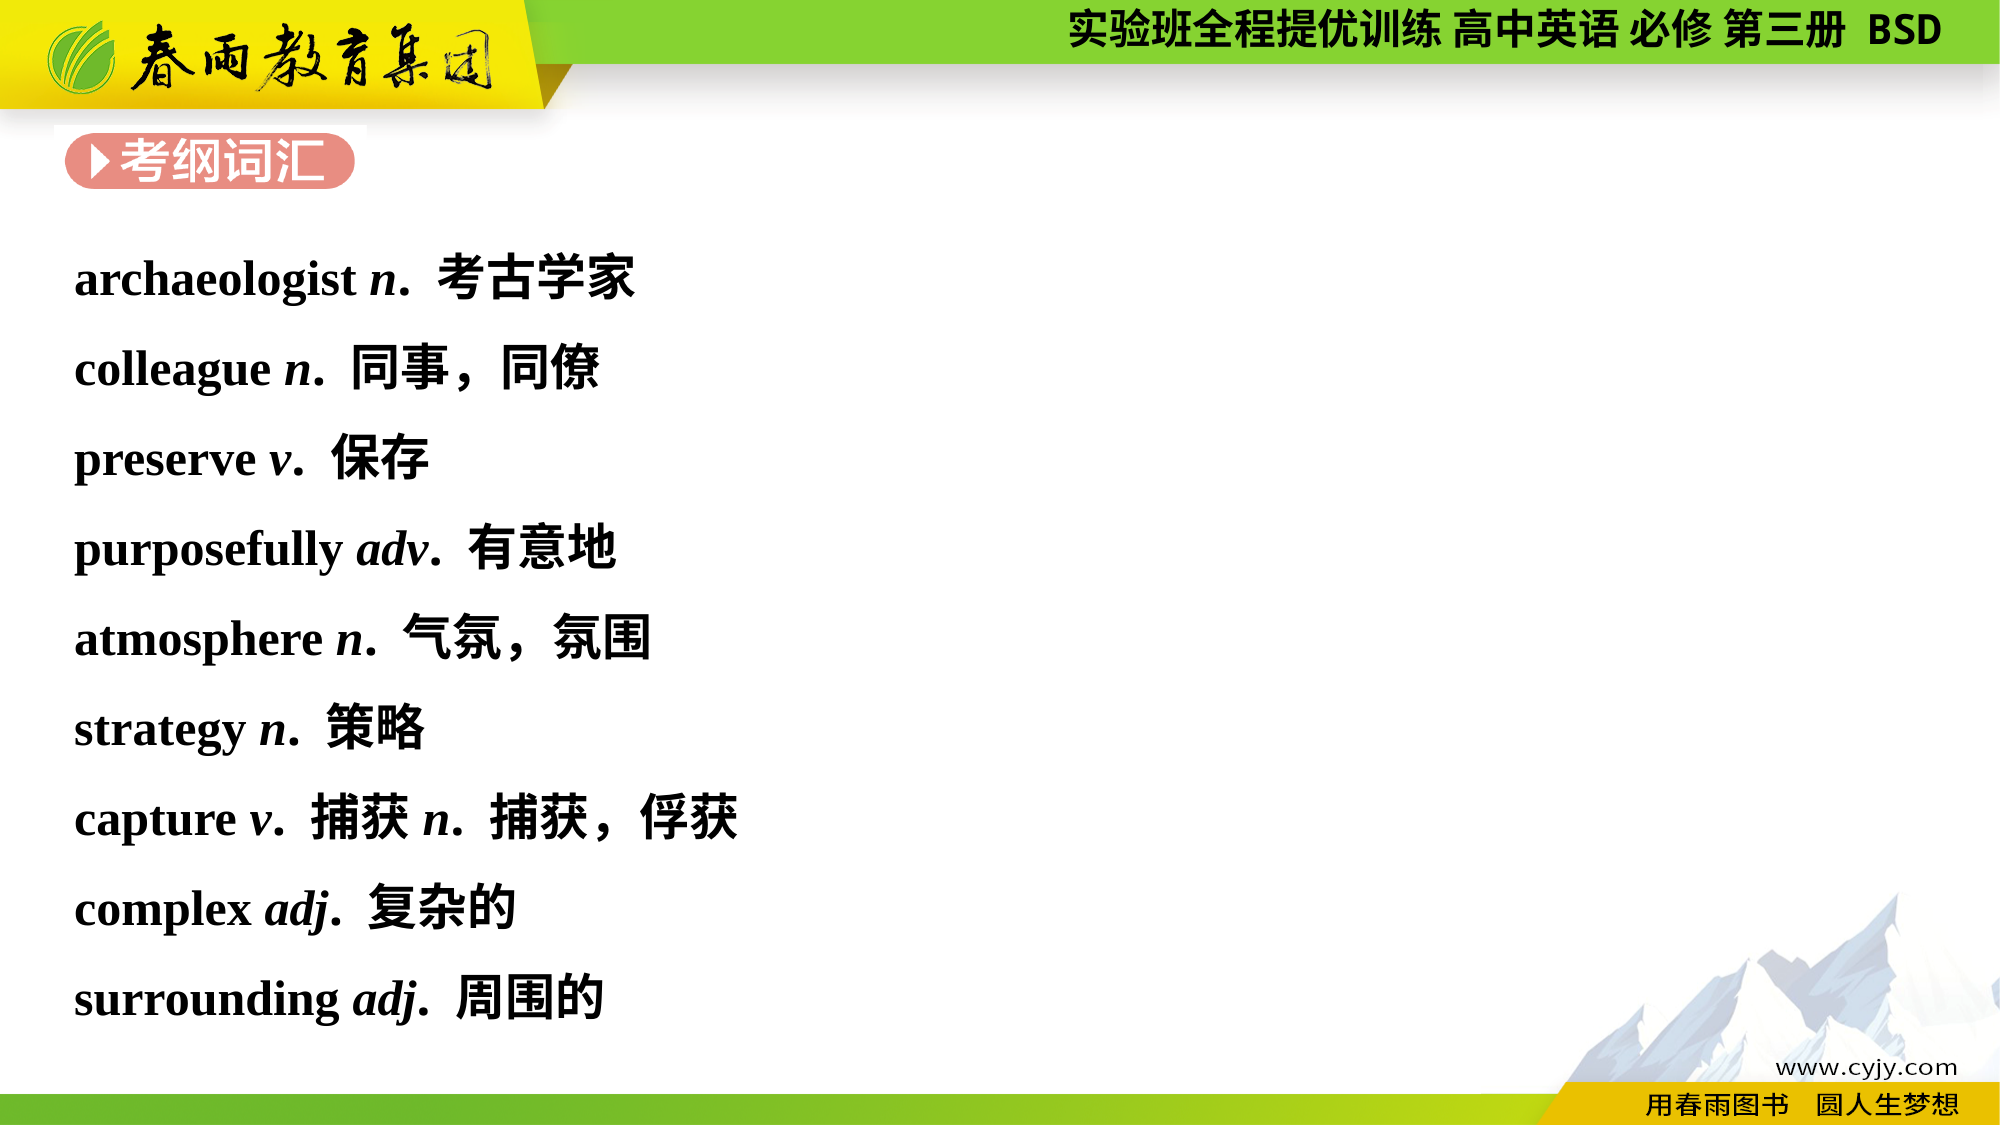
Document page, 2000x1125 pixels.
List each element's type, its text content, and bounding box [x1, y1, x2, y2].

picture [0, 0, 2000, 1125]
list archaeologist n. 考古学家 colleague n. 同事，同僚 preserve v. 保存 purposefully adv. 有意地 atmosphere n. 气氛，氛围 strategy n. 策略 capture v. 捕获n. 捕获，俘获 complex adj. 复杂的 surrounding adj. 周围的 [59, 208, 1944, 1122]
